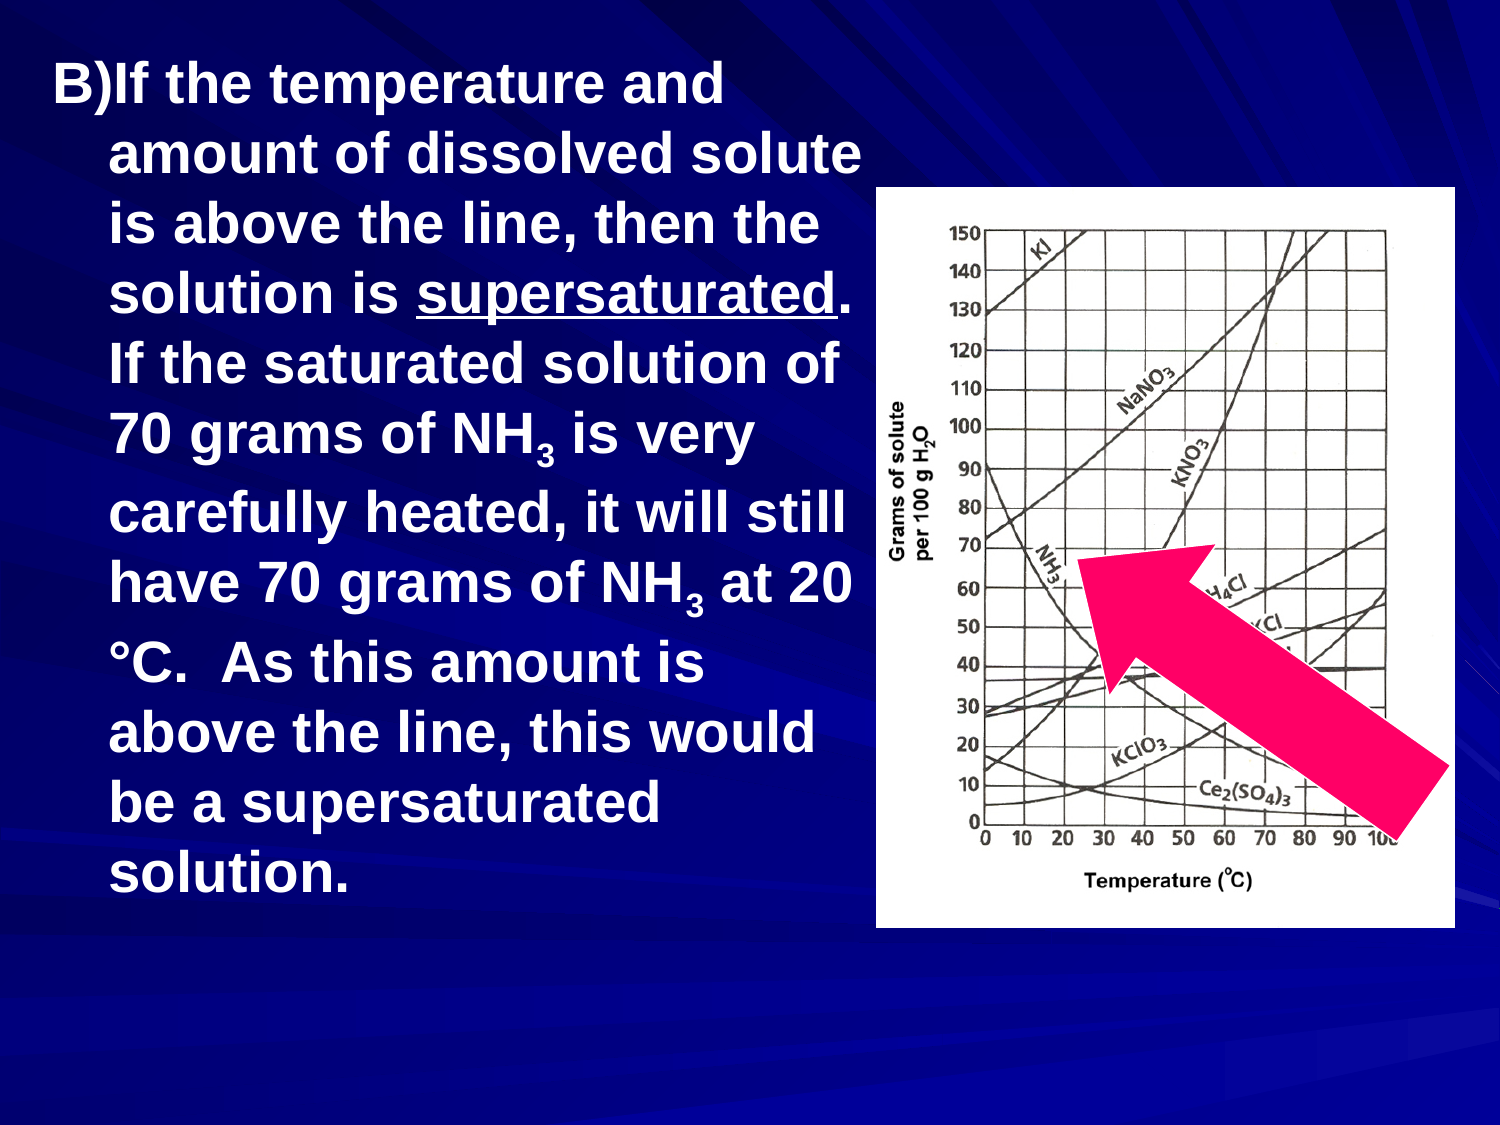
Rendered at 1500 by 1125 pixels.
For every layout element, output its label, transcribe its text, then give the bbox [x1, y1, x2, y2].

picture [875, 187, 1456, 929]
text_box If the temperature and amount of dissolved solute is above the line, then the solution is supersaturated. If the saturated solution of 70 grams of NH3 is very carefully heated, it will still have 70 grams of NH3 at 20 °C. As this amount is above the line, this would be a supersaturated solution. [37, 37, 900, 912]
